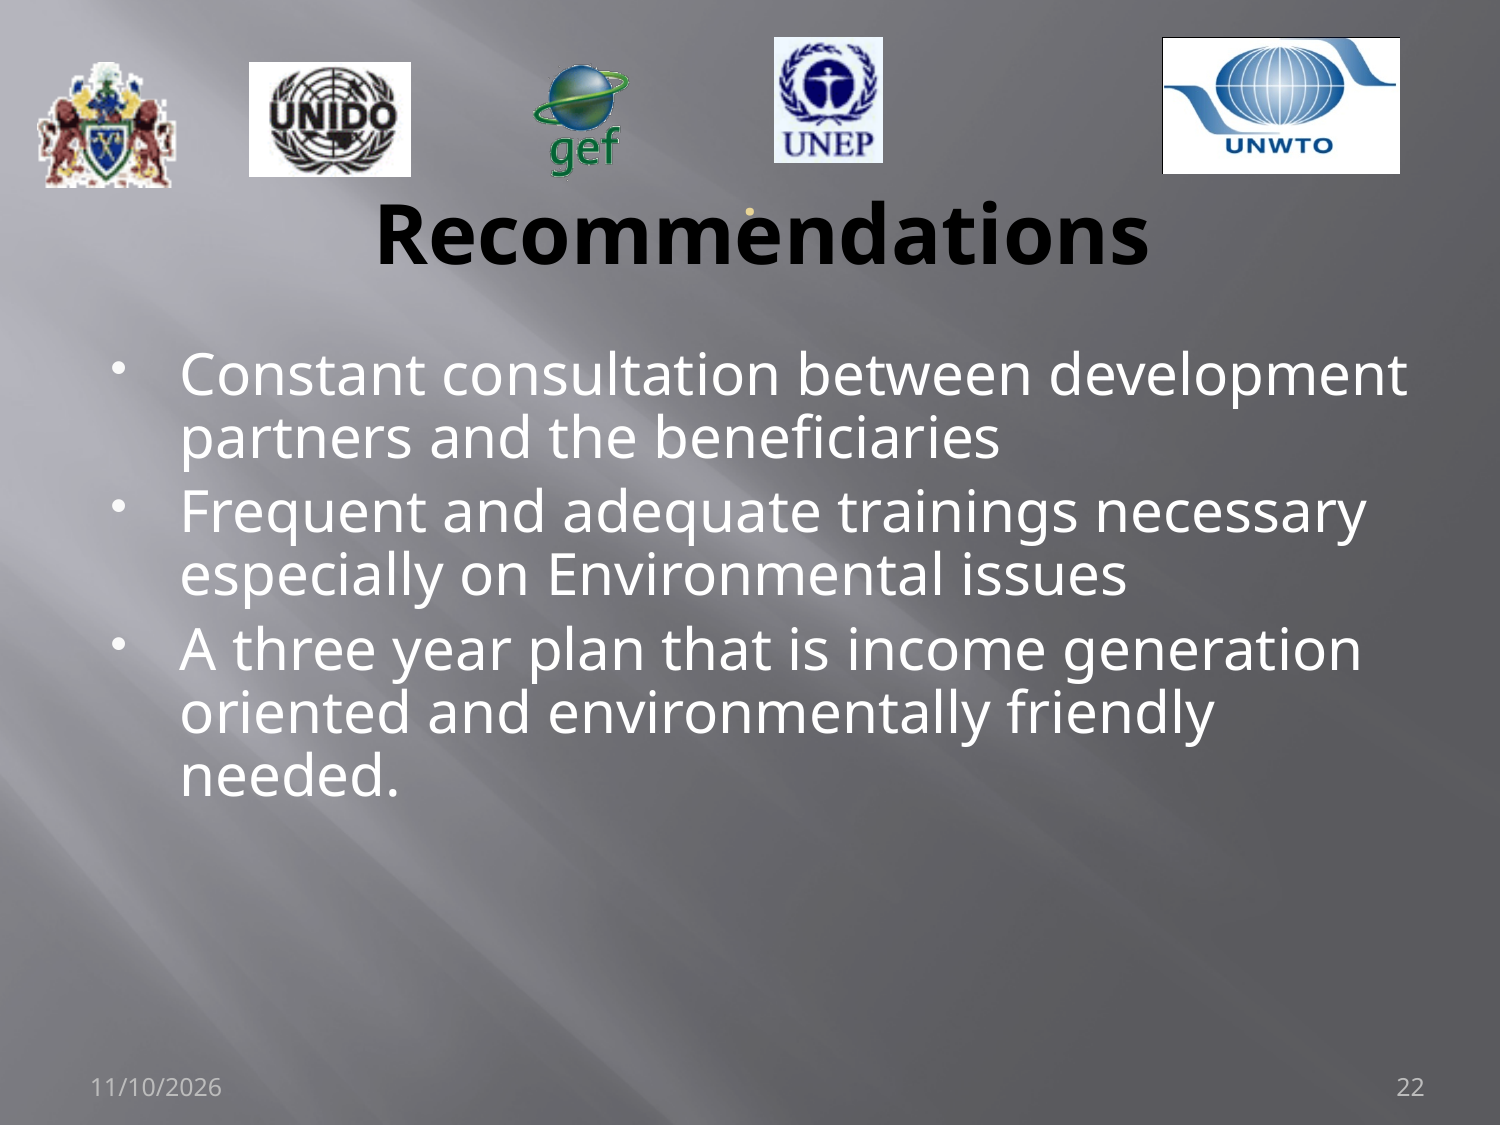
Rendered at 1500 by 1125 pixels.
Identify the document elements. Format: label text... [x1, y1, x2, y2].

slide_number 22 [1299, 1052, 1425, 1113]
text_box . [74, 45, 1425, 233]
picture [524, 52, 640, 187]
picture [774, 37, 883, 163]
title Recommendations [87, 199, 1438, 325]
picture [37, 62, 179, 188]
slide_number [75, 1052, 425, 1113]
picture [1162, 37, 1400, 174]
list Constant consultation between development partners and the beneficiaries Frequent and adequate trainings necessary especially on Environmental issues A three year plan that is income generation oriented and environmentally friendly needed. [75, 337, 1425, 1075]
picture [249, 62, 412, 177]
